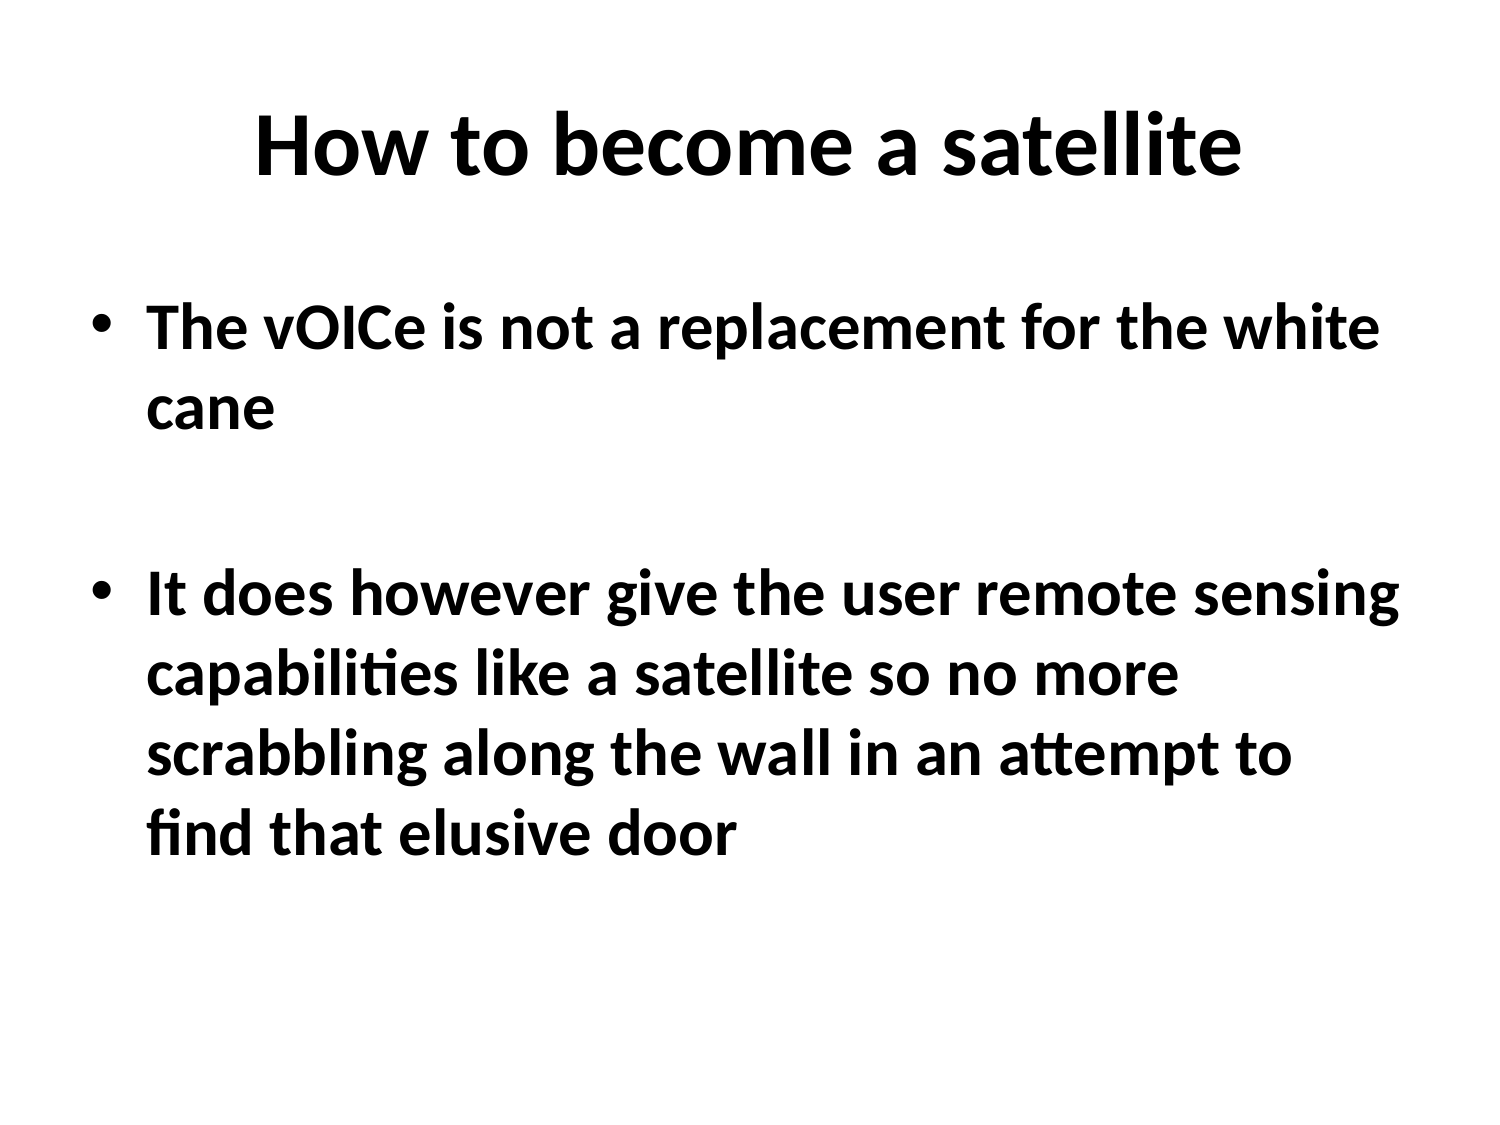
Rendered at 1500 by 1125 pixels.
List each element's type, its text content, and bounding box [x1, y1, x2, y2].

list The vOICe is not a replacement for the white cane It does however give the user remote sensing capabilities like a satellite so no more scrabbling along the wall in an attempt to find that elusive door [74, 274, 1426, 1006]
title How to become a satellite [74, 44, 1426, 233]
